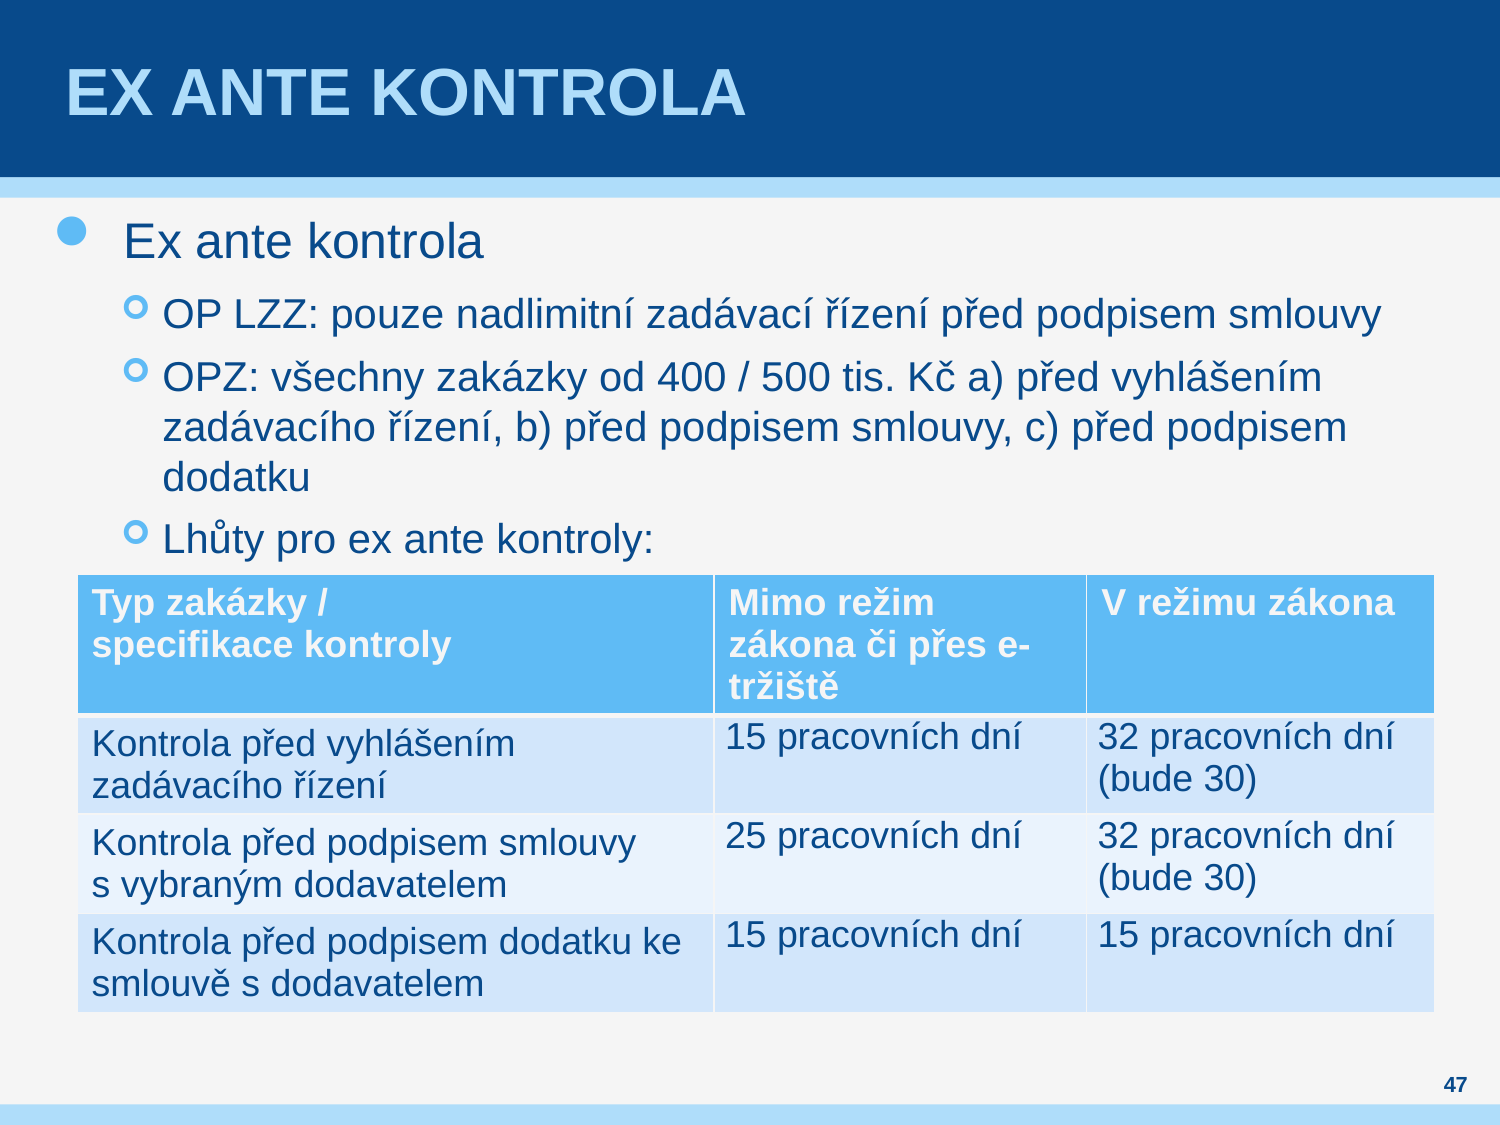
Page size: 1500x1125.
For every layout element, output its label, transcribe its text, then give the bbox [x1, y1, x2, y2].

table_cell 32 pracovních dní (bude 30) [1087, 718, 1434, 813]
title Ex ante kontrola [59, 0, 1441, 178]
table_header Typ zakázky / specifikace kontroly [78, 575, 713, 713]
list Ex ante kontrola OP LZZ: pouze nadlimitní zadávací řízení před podpisem smlouvy OPZ: všechny zakázky od 400 / 500 tis. Kč a) před vyhlášením zadávacího řízení, b) před podpisem smlouvy, c) před podpisem dodatku Lhůty pro ex ante kontroly: [53, 208, 1459, 563]
table_cell 15 pracovních dní [715, 718, 1086, 813]
table_cell 25 pracovních dní [715, 815, 1086, 913]
table_cell 15 pracovních dní [715, 914, 1086, 1012]
table_header Mimo režim zákona či přes e-tržiště [715, 575, 1086, 713]
table_cell 32 pracovních dní (bude 30) [1087, 815, 1434, 913]
slide_number 47 [1417, 1068, 1495, 1099]
table_cell Kontrola před podpisem dodatku ke smlouvě s dodavatelem [78, 914, 713, 1012]
table_cell Kontrola před podpisem smlouvy s vybraným dodavatelem [78, 815, 713, 913]
table_header V režimu zákona [1087, 575, 1434, 713]
table_cell Kontrola před vyhlášením zadávacího řízení [78, 718, 713, 813]
table_cell 15 pracovních dní [1087, 914, 1434, 1012]
